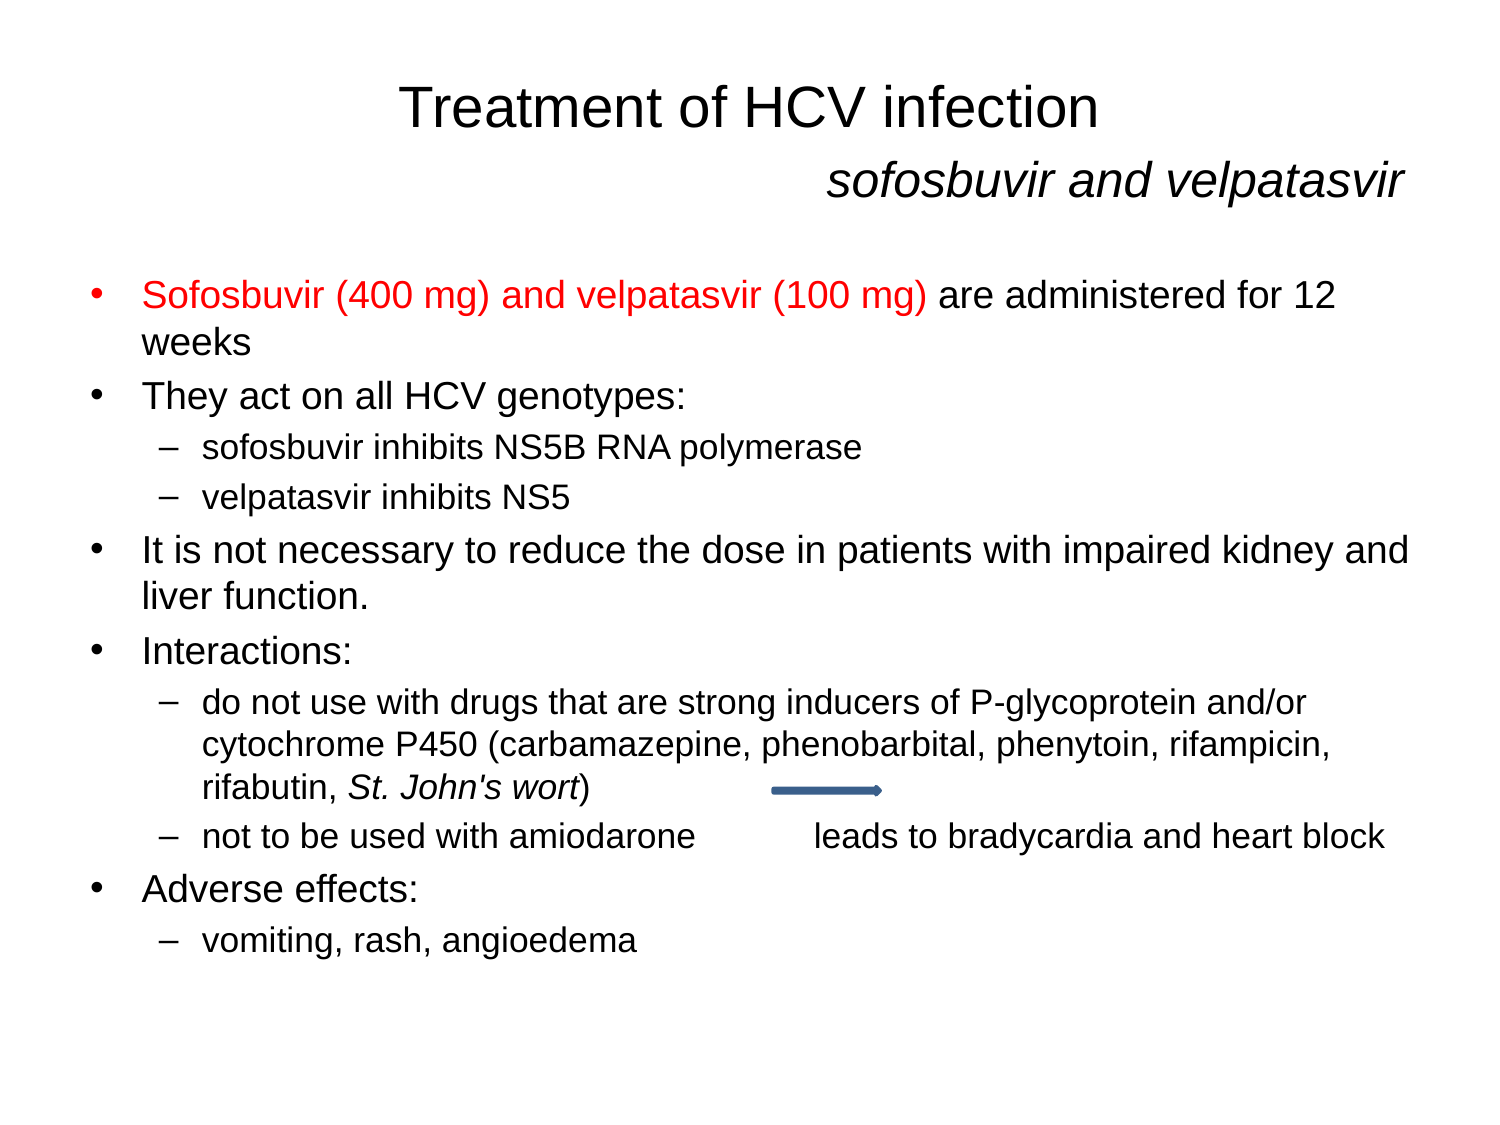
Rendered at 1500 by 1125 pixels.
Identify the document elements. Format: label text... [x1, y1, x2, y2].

list Sofosbuvir (400 mg) and velpatasvir (100 mg) are administered for 12 weeks They act on all HCV genotypes: sofosbuvir inhibits NS5B RNA polymerase velpatasvir inhibits NS5 It is not necessary to reduce the dose in patients with impaired kidney and liver function. Interactions: do not use with drugs that are strong inducers of P-glycoprotein and/or cytochrome P450 (carbamazepine, phenobarbital, phenytoin, rifampicin, rifabutin, St. John's wort) not to be used with amiodarone leads to bradycardia and heart block Adverse effects: vomiting, rash, angioedema [75, 262, 1425, 1005]
text_box [771, 784, 882, 797]
title Treatment of HCV infection sofosbuvir and velpatasvir [75, 45, 1425, 233]
